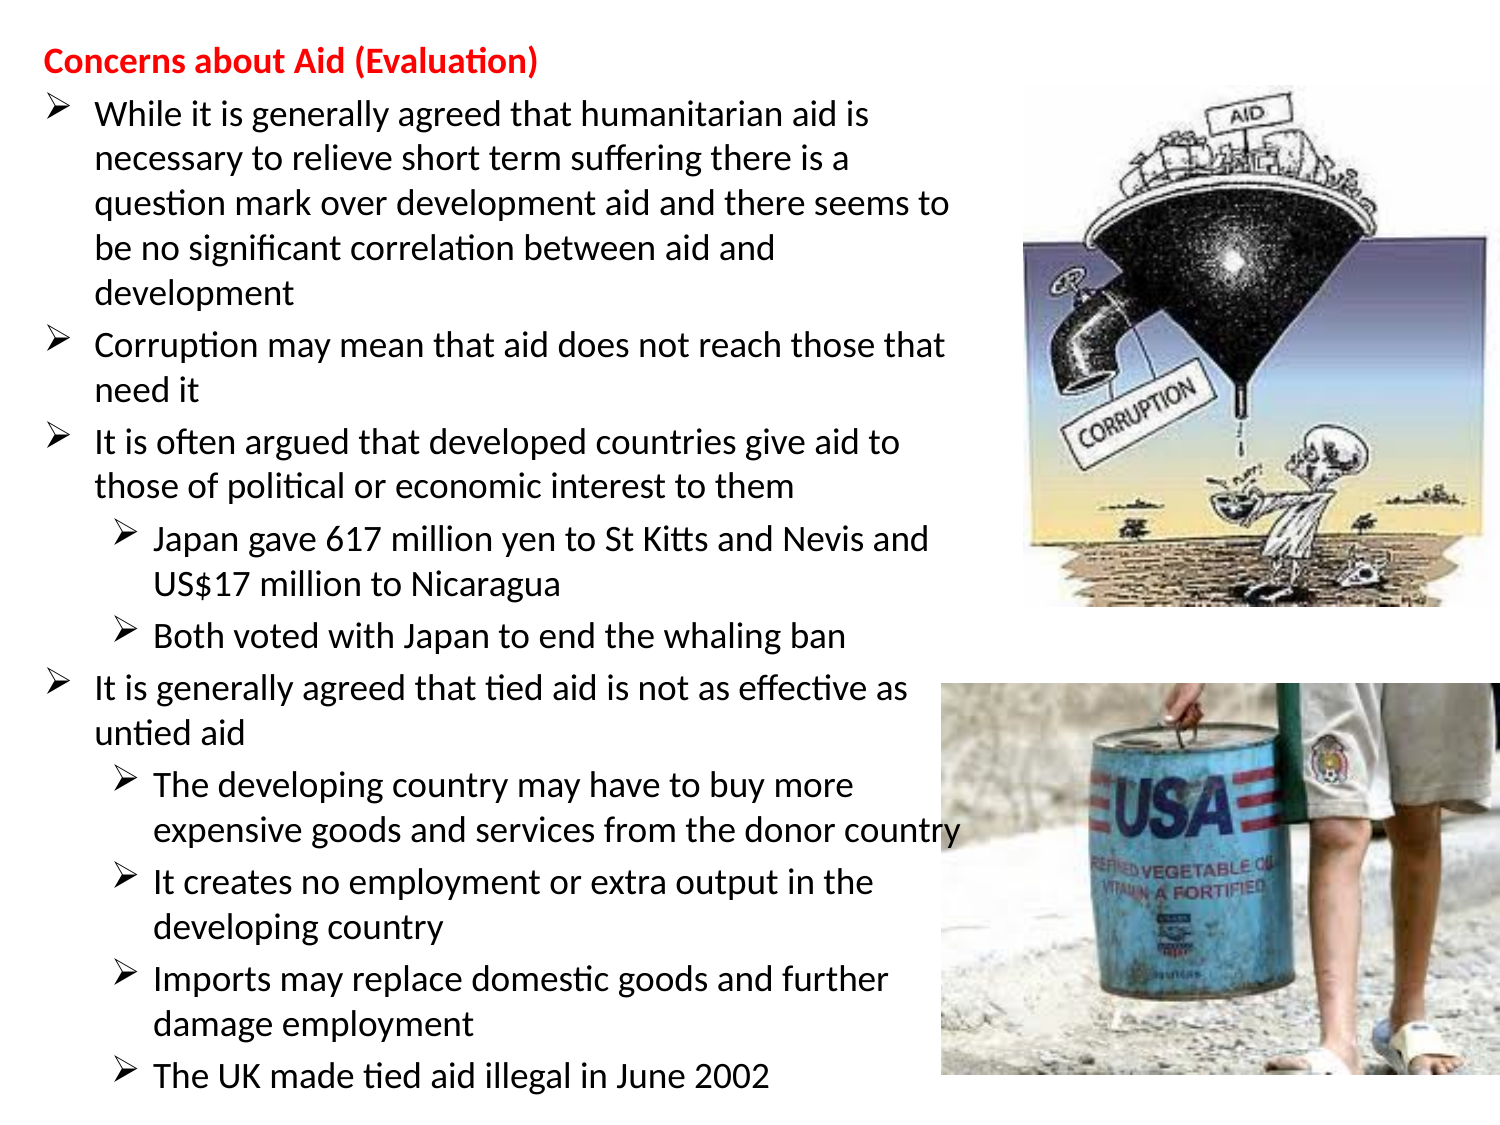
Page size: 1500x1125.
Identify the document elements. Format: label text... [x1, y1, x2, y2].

list Concerns about Aid (Evaluation) While it is generally agreed that humanitarian aid is necessary to relieve short term suffering there is a question mark over development aid and there seems to be no significant correlation between aid and development Corruption may mean that aid does not reach those that need it It is often argued that developed countries give aid to those of political or economic interest to them Japan gave 617 million yen to St Kitts and Nevis and US$17 million to Nicaragua Both voted with Japan to end the whaling ban It is generally agreed that tied aid is not as effective as untied aid The developing country may have to buy more expensive goods and services from the donor country It creates no employment or extra output in the developing country Imports may replace domestic goods and further damage employment The UK made tied aid illegal in June 2002 [28, 28, 1000, 1125]
picture [941, 682, 1500, 1075]
picture [1023, 85, 1500, 607]
